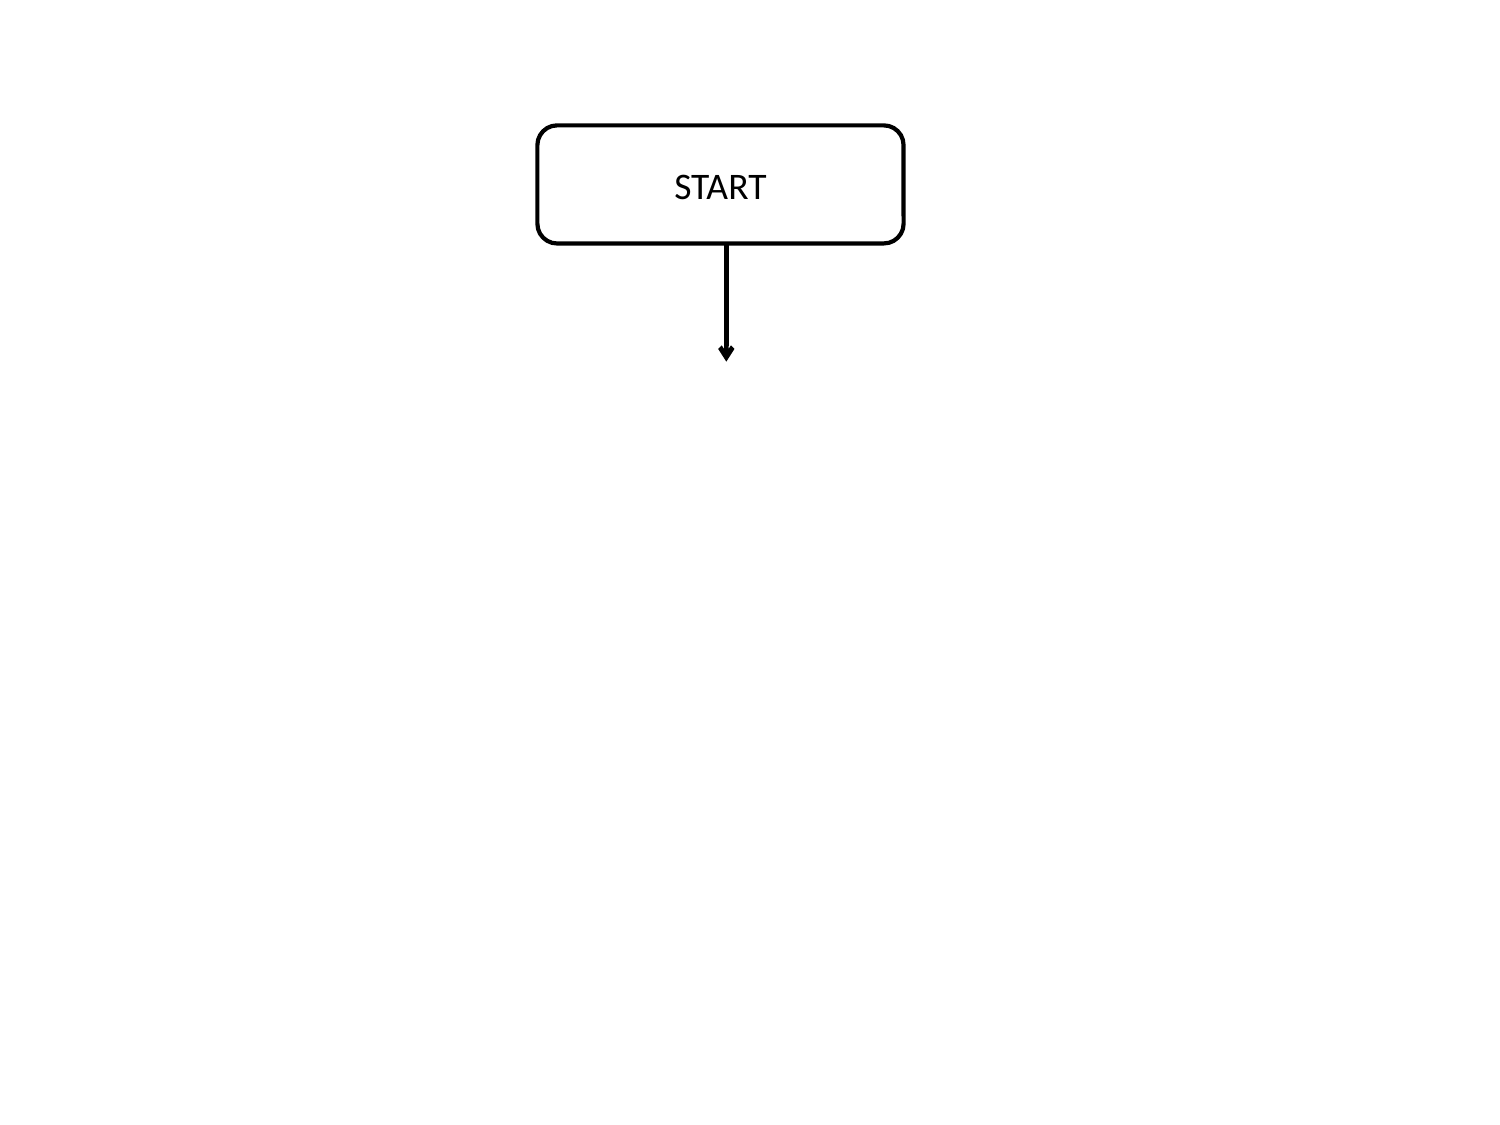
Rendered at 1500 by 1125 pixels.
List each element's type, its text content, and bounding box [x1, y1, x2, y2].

text_box START [535, 123, 906, 246]
